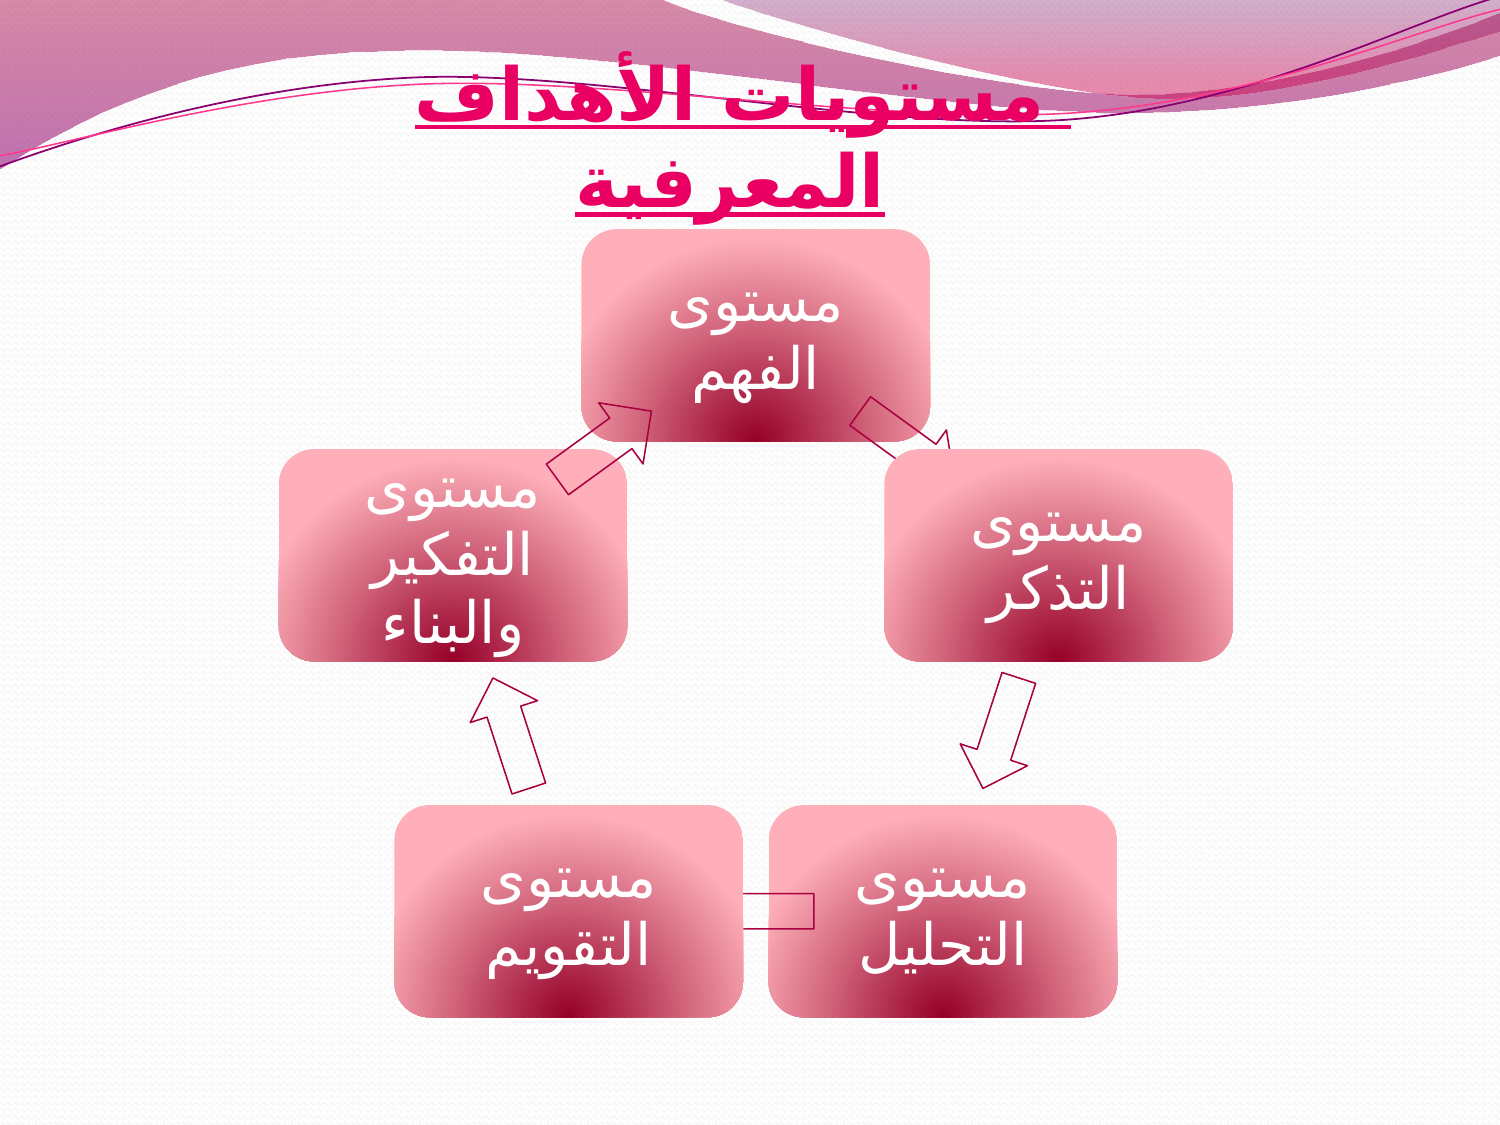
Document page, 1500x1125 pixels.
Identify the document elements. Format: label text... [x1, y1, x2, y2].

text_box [58, 228, 1454, 1079]
title مستويات الأهداف المعرفية [363, 35, 1097, 223]
